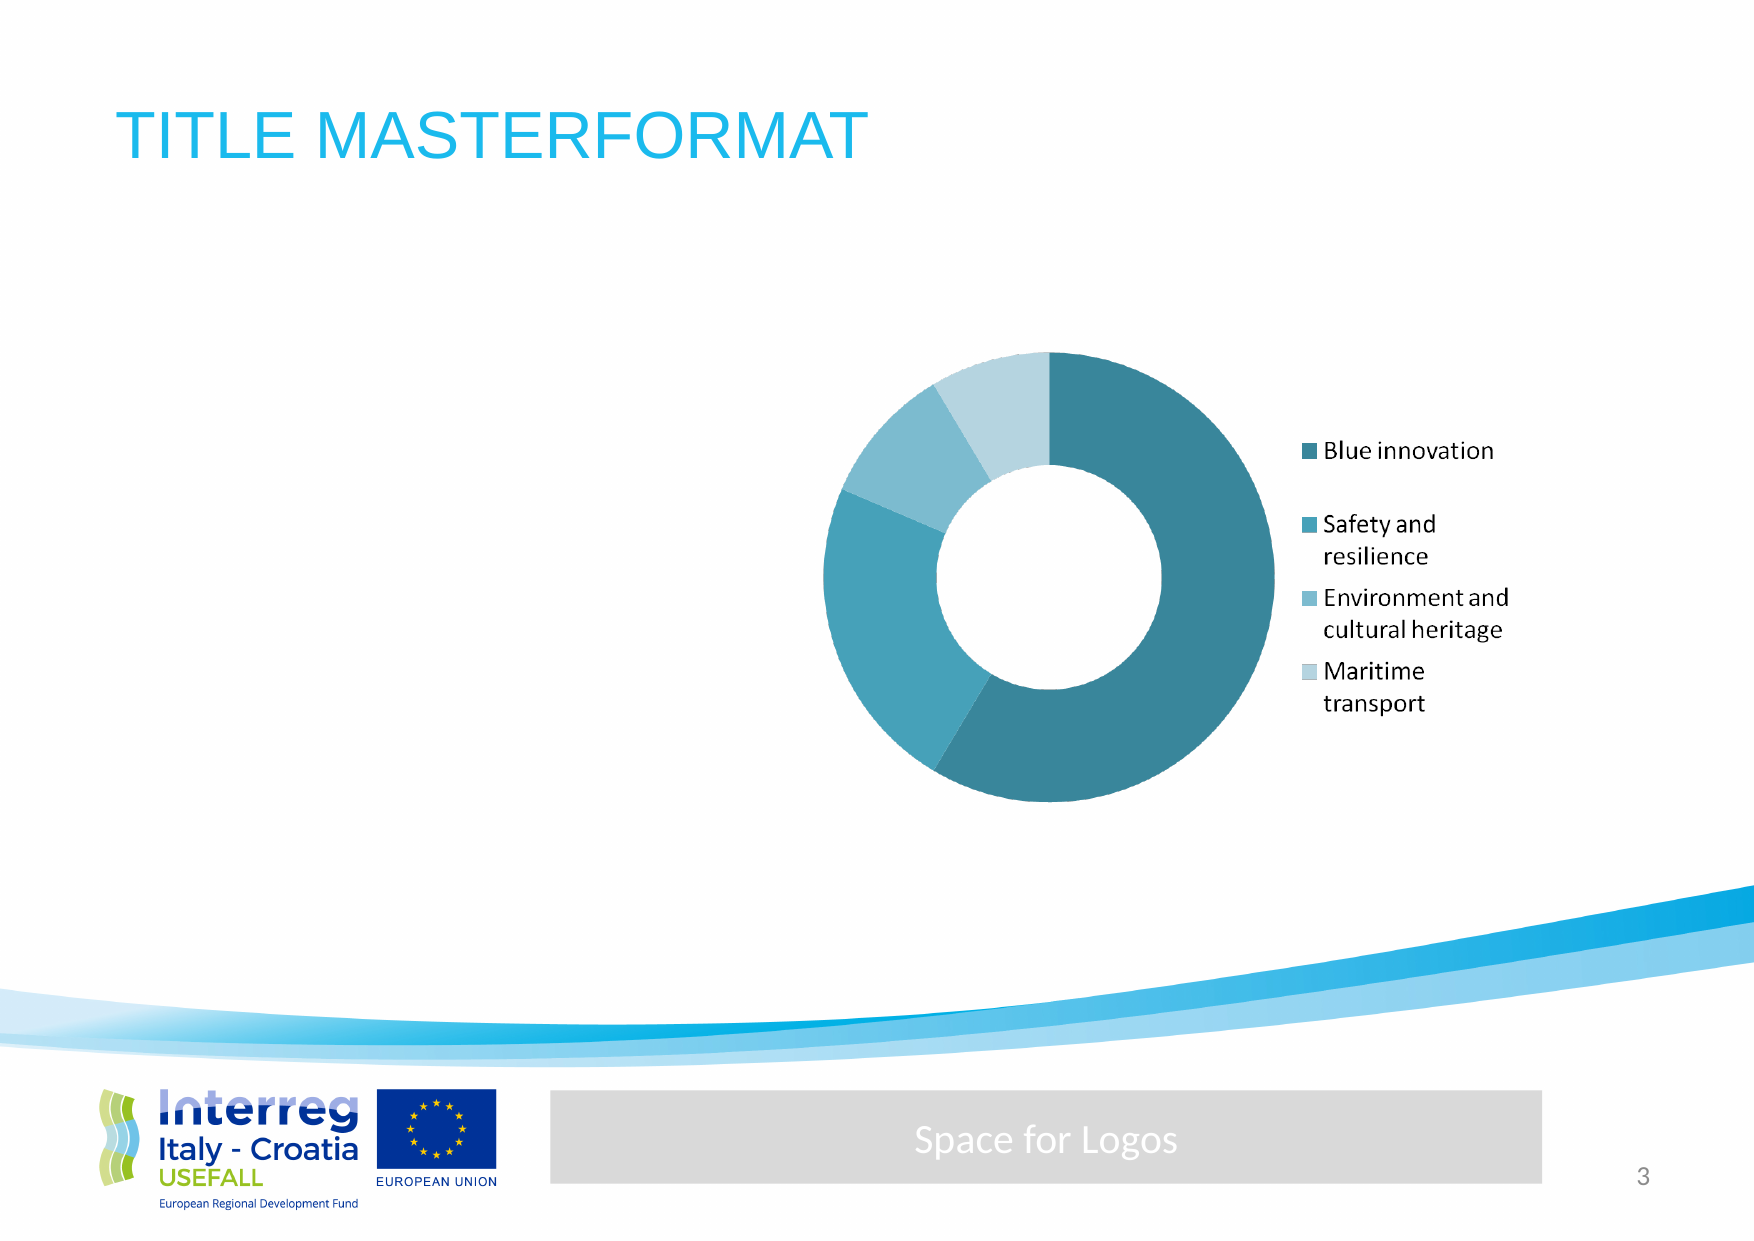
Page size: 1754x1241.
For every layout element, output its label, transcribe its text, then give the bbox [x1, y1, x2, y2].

text_box Space for Logos [549, 1089, 1543, 1185]
text_box TITLE MASTERFORMAT [97, 83, 1656, 181]
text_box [801, 315, 1530, 839]
slide_number 3 [1607, 1141, 1666, 1208]
picture [0, 0, 1754, 1241]
